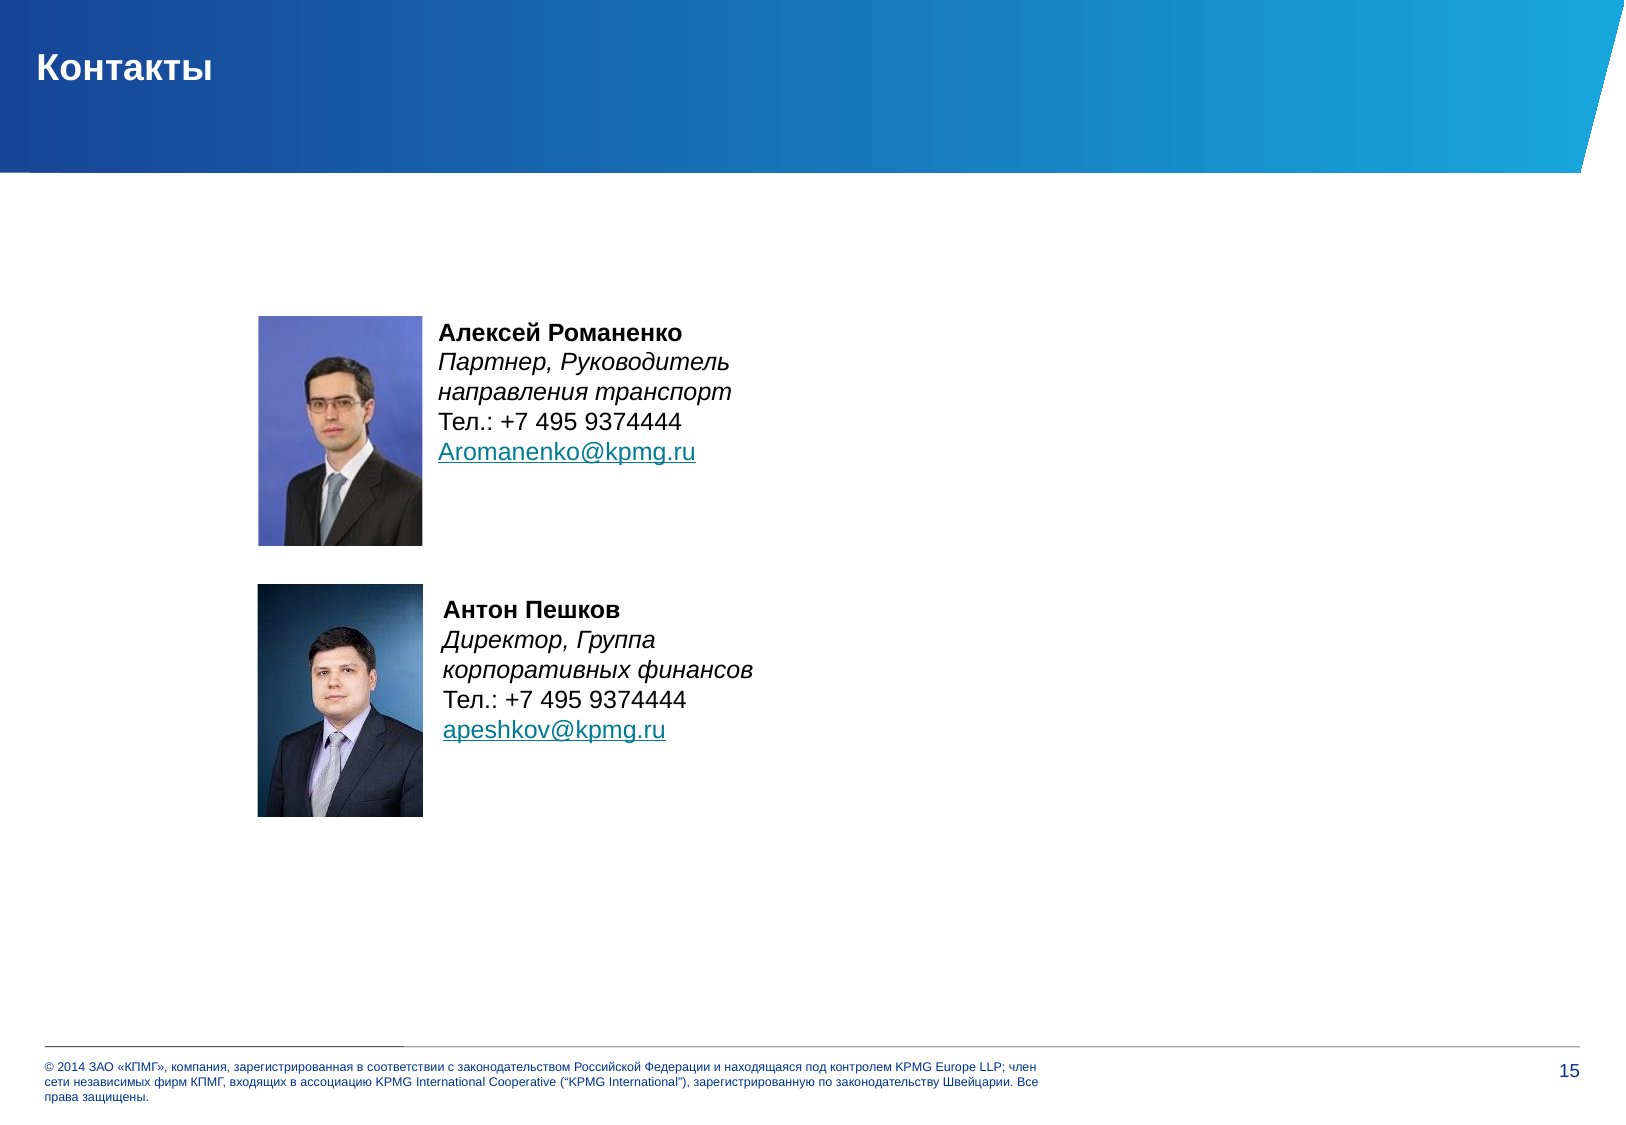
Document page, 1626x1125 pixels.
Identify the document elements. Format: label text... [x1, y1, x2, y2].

title Контакты [36, 0, 1573, 131]
text_box Алексей Романенко Партнер, Руководитель направления транспорт Тел.: +7 495 9374444 Aromanenko@kpmg.ru [423, 308, 758, 474]
picture [257, 584, 423, 817]
text_box Антон Пешков Директор, Группа корпоративных финансов Тел.: +7 495 9374444 apeshkov@kpmg.ru [428, 586, 775, 781]
picture [257, 316, 423, 546]
